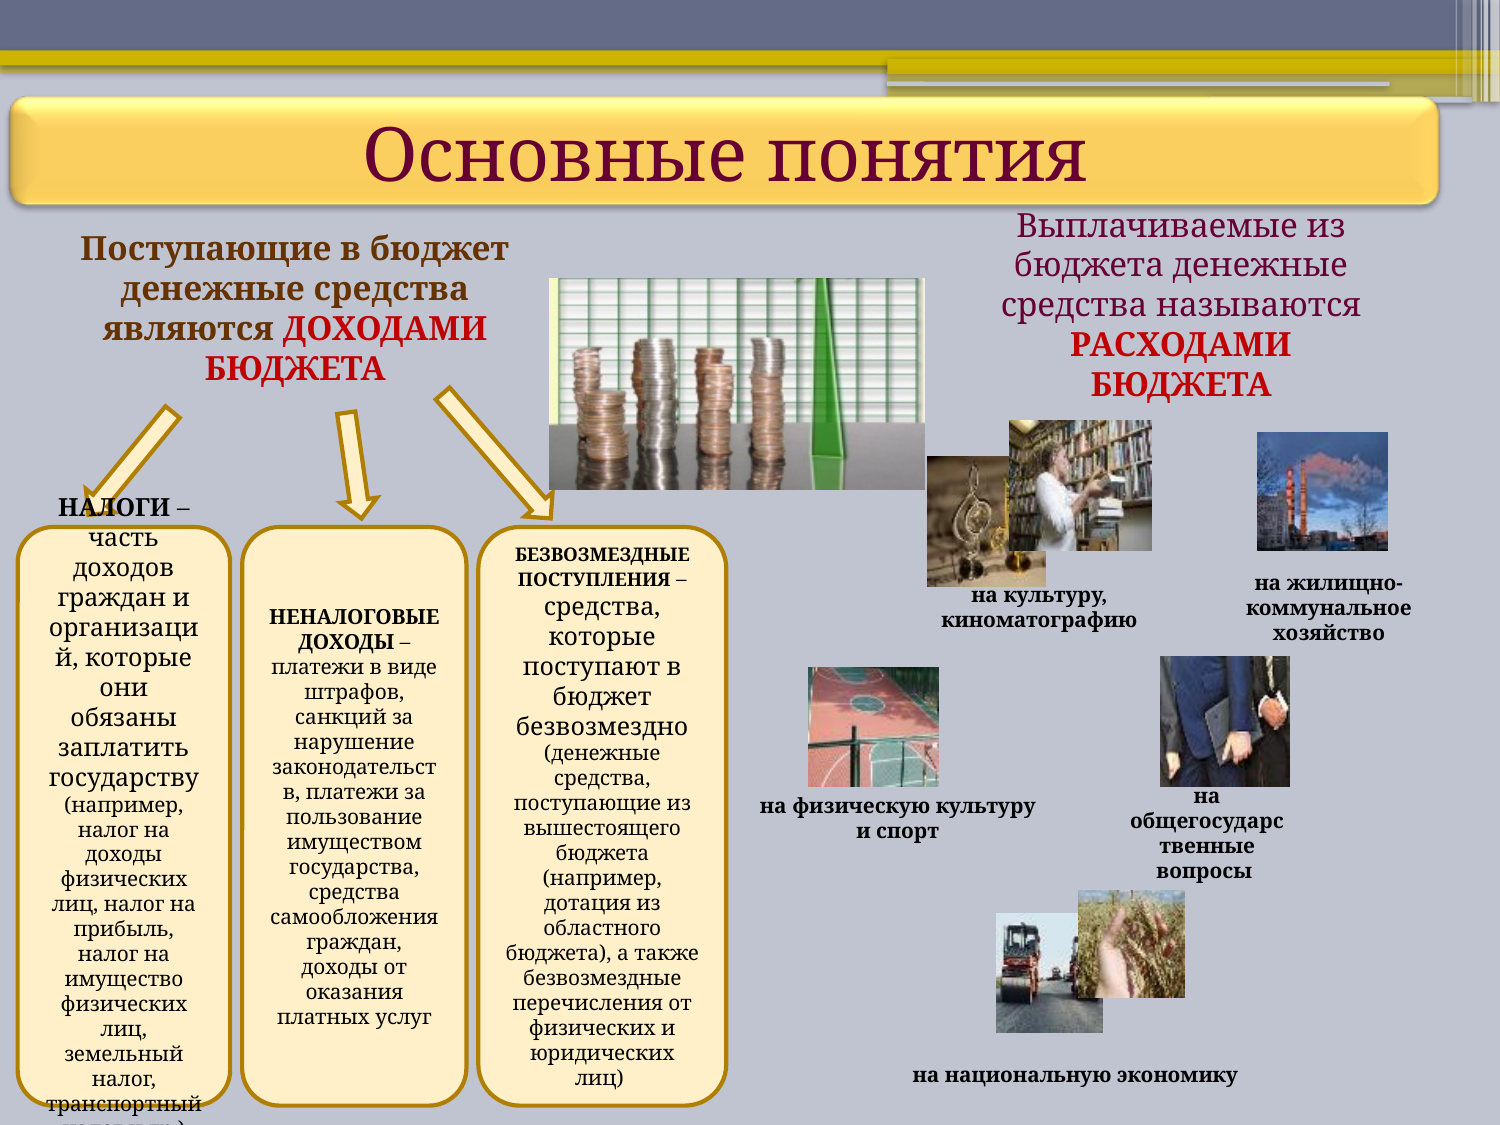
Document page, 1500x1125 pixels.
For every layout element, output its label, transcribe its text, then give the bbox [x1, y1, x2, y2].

text_box на культуру, киноматографию [915, 574, 1164, 639]
text_box [337, 411, 378, 519]
picture [808, 667, 939, 787]
text_box НАЛОГИ – часть доходов граждан и организаций, которые они обязаны заплатить государству (например, налог на доходы физических лиц, налог на прибыль, налог на имущество физических лиц, земельный налог, транспортный налог и др.) [17, 526, 231, 1106]
picture [926, 420, 1152, 587]
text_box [0, 77, 1450, 219]
text_box Выплачиваемые из бюджета денежные средства называются РАСХОДАМИ БЮДЖЕТА [974, 227, 1388, 411]
text_box НЕНАЛОГОВЫЕ ДОХОДЫ – платежи в виде штрафов, санкций за нарушение законодательств, платежи за пользование имуществом государства, средства самообложения граждан, доходы от оказания платных услуг [242, 526, 467, 1106]
picture [1257, 432, 1388, 551]
picture [548, 278, 925, 491]
text_box на общегосударственные вопросы [1113, 774, 1301, 890]
picture [995, 890, 1185, 1033]
text_box [85, 406, 180, 515]
text_box Поступающие в бюджет денежные средства являются ДОХОДАМИ БЮДЖЕТА [64, 227, 526, 395]
text_box на физическую культуру и спорт [738, 785, 1058, 850]
picture [1159, 655, 1291, 787]
text_box на национальную экономику [820, 1054, 1336, 1095]
text_box БЕЗВОЗМЕЗДНЫЕ ПОСТУПЛЕНИЯ – средства, которые поступают в бюджет безвозмездно (денежные средства, поступающие из вышестоящего бюджета (например, дотация из областного бюджета), а также безвозмездные перечисления от физических и юридических лиц) [478, 526, 727, 1106]
text_box на жилищно-коммунальное хозяйство [1222, 562, 1436, 653]
text_box [435, 387, 553, 519]
